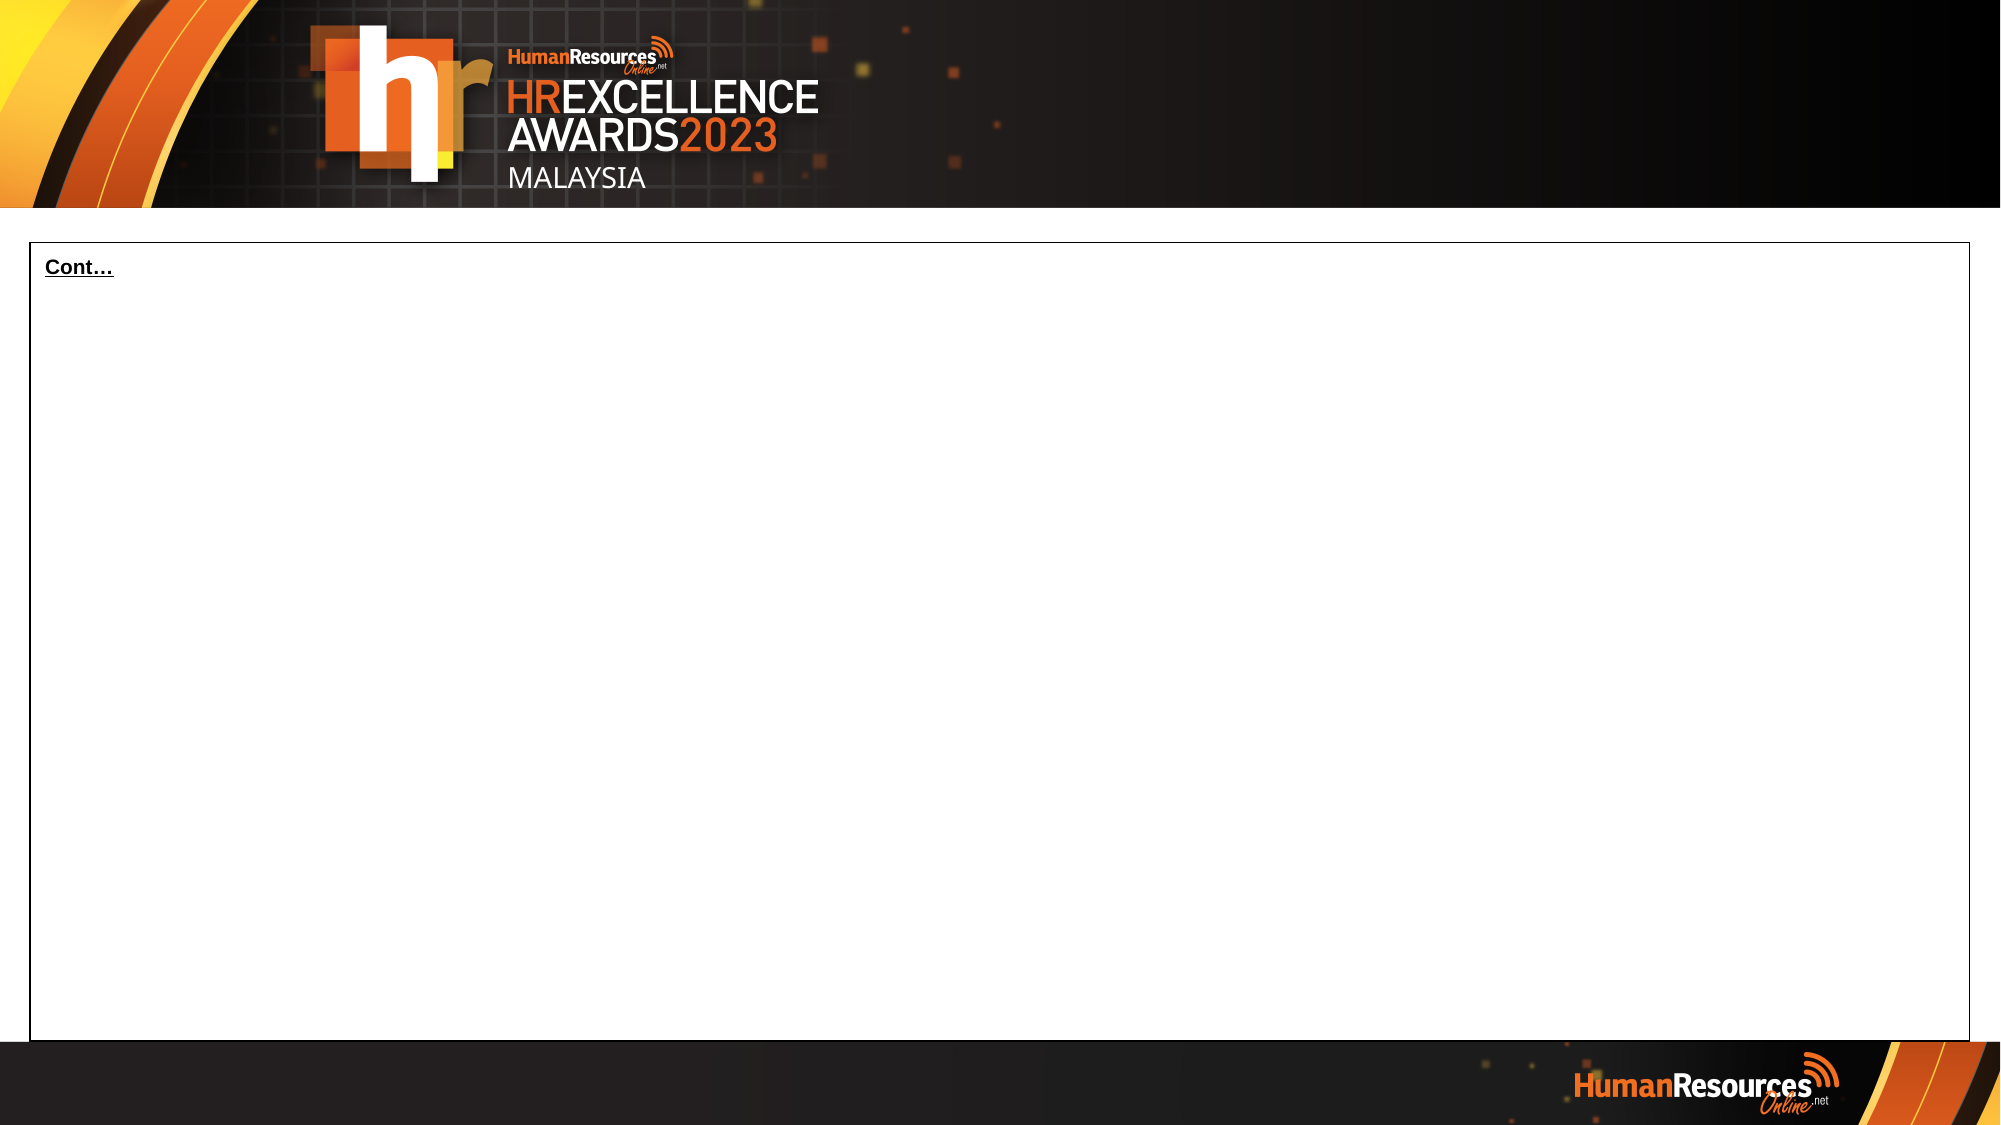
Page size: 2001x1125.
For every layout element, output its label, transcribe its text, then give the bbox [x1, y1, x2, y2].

text_box Cont… [30, 242, 1970, 1042]
text_box MALAYSIA [492, 151, 790, 202]
picture [0, 0, 2001, 1125]
